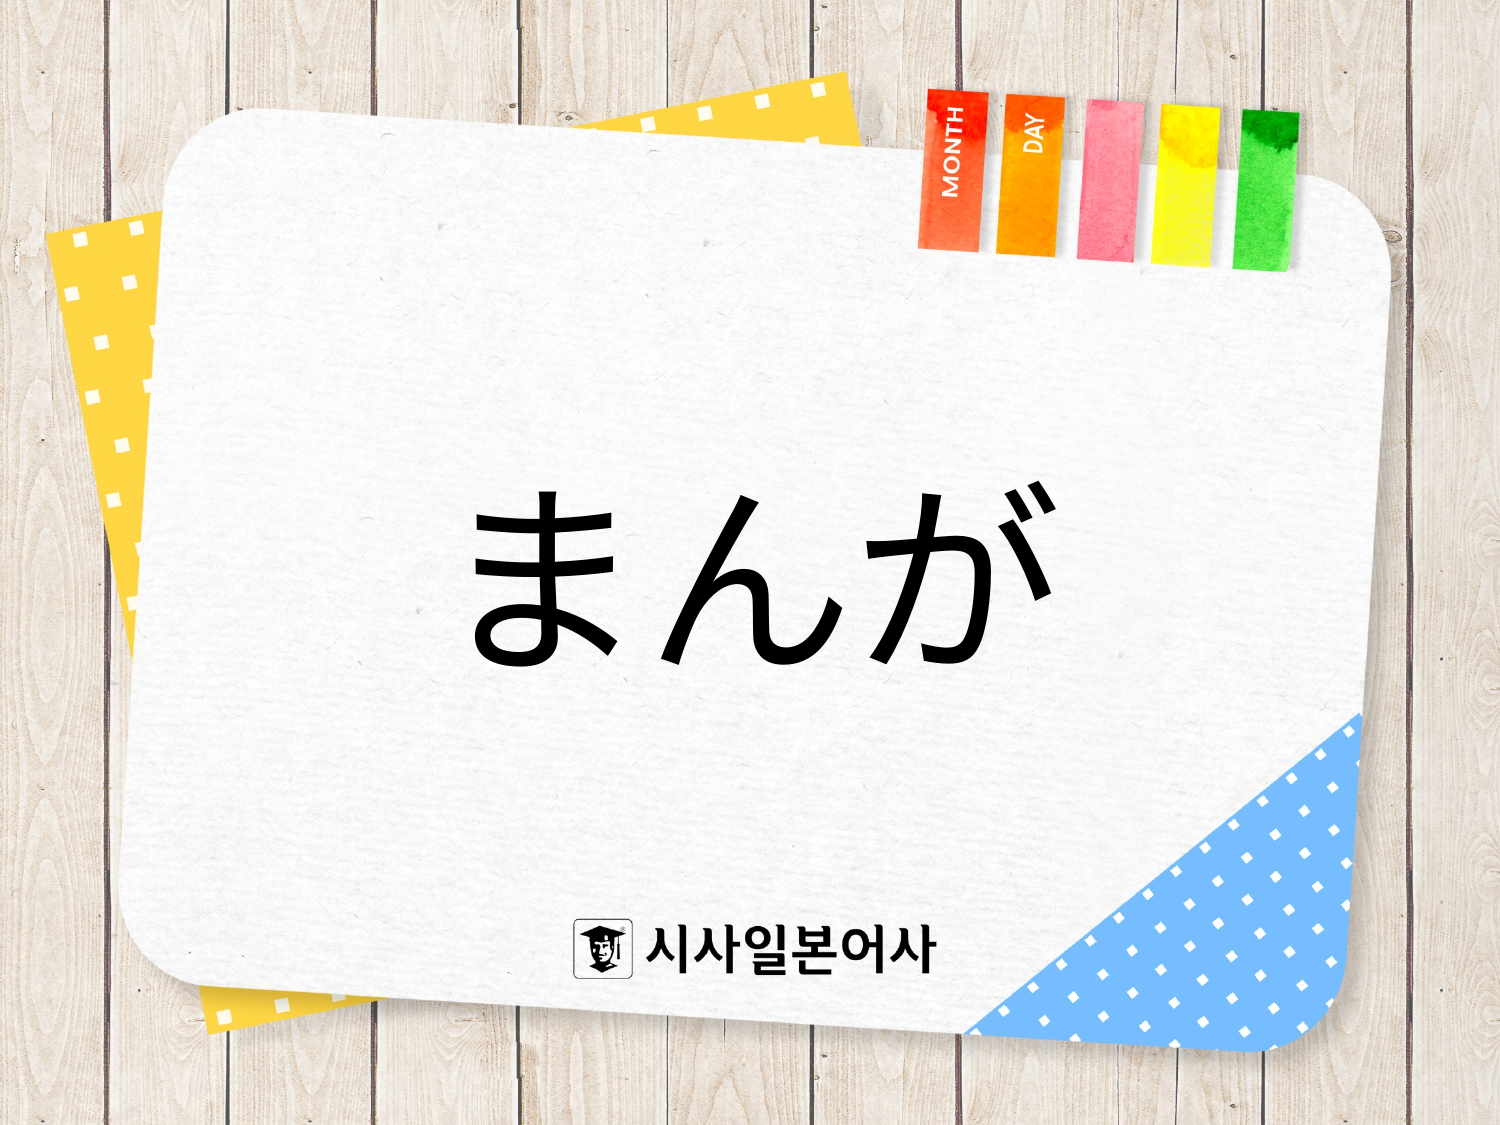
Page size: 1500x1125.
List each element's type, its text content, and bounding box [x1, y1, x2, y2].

title まんが [75, 338, 1425, 811]
picture [0, 0, 1500, 1125]
